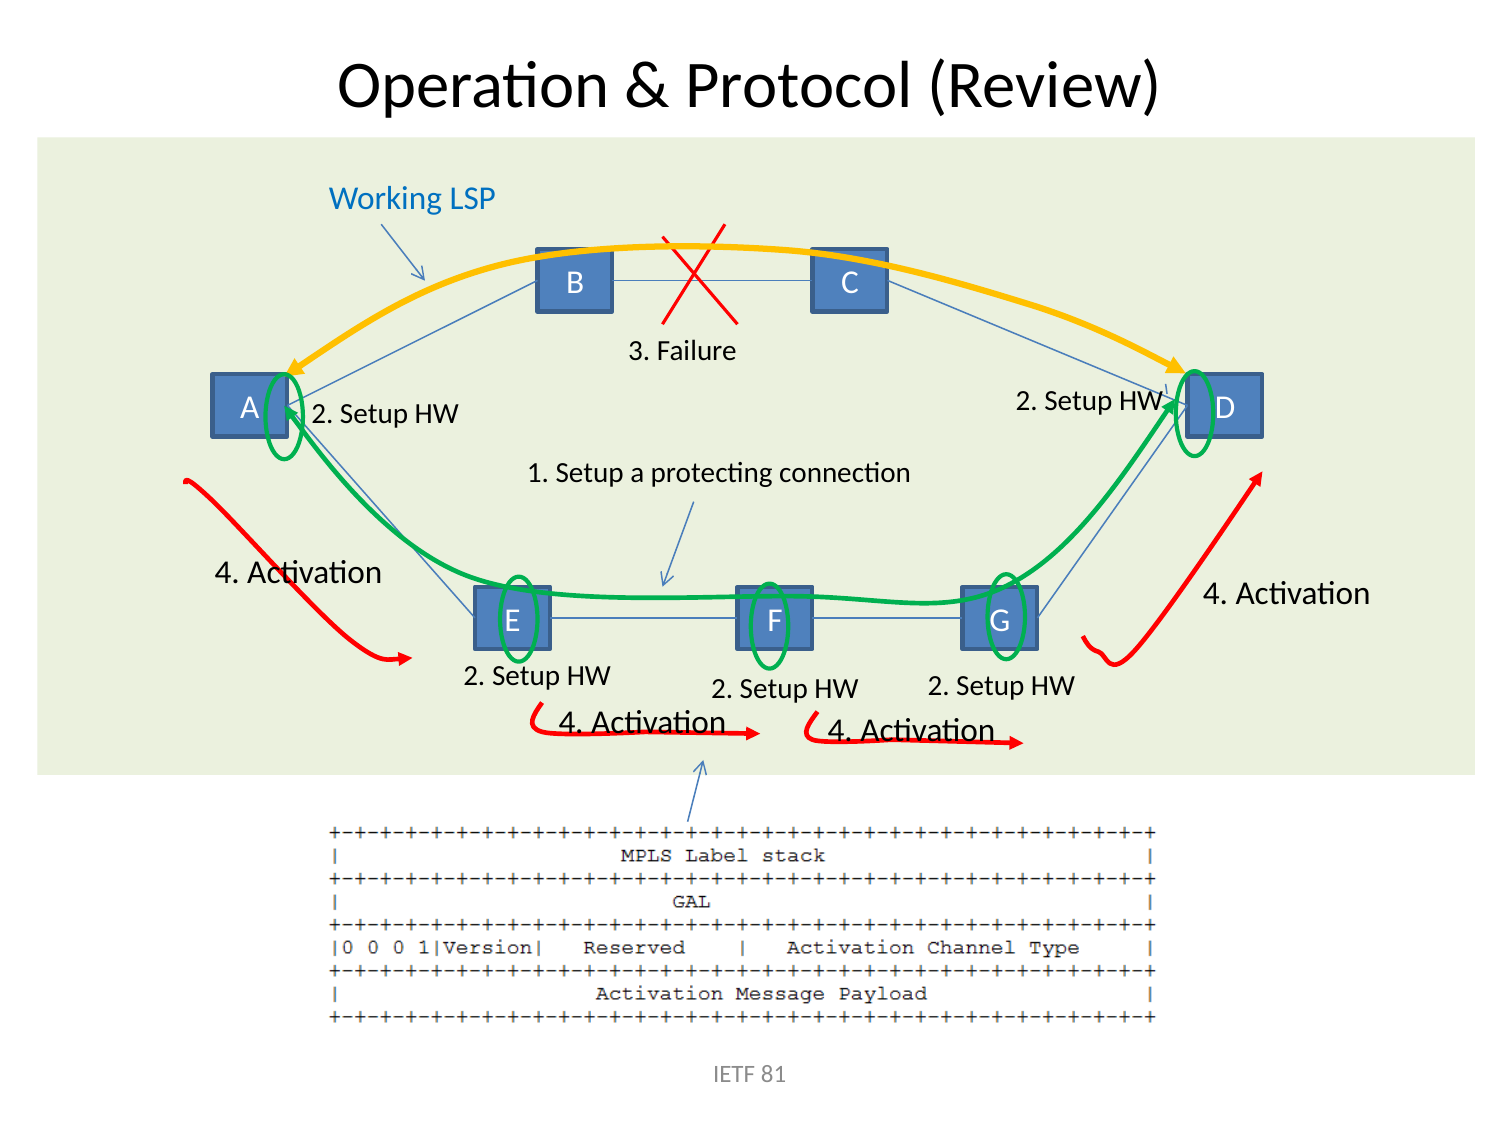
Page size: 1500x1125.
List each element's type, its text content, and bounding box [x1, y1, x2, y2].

title Operation & Protocol (Review) [75, 0, 1425, 163]
picture [312, 818, 1168, 1038]
text_box [35, 135, 1477, 777]
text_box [687, 759, 704, 822]
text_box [184, 168, 1388, 745]
footer IETF 81 [512, 1047, 988, 1103]
